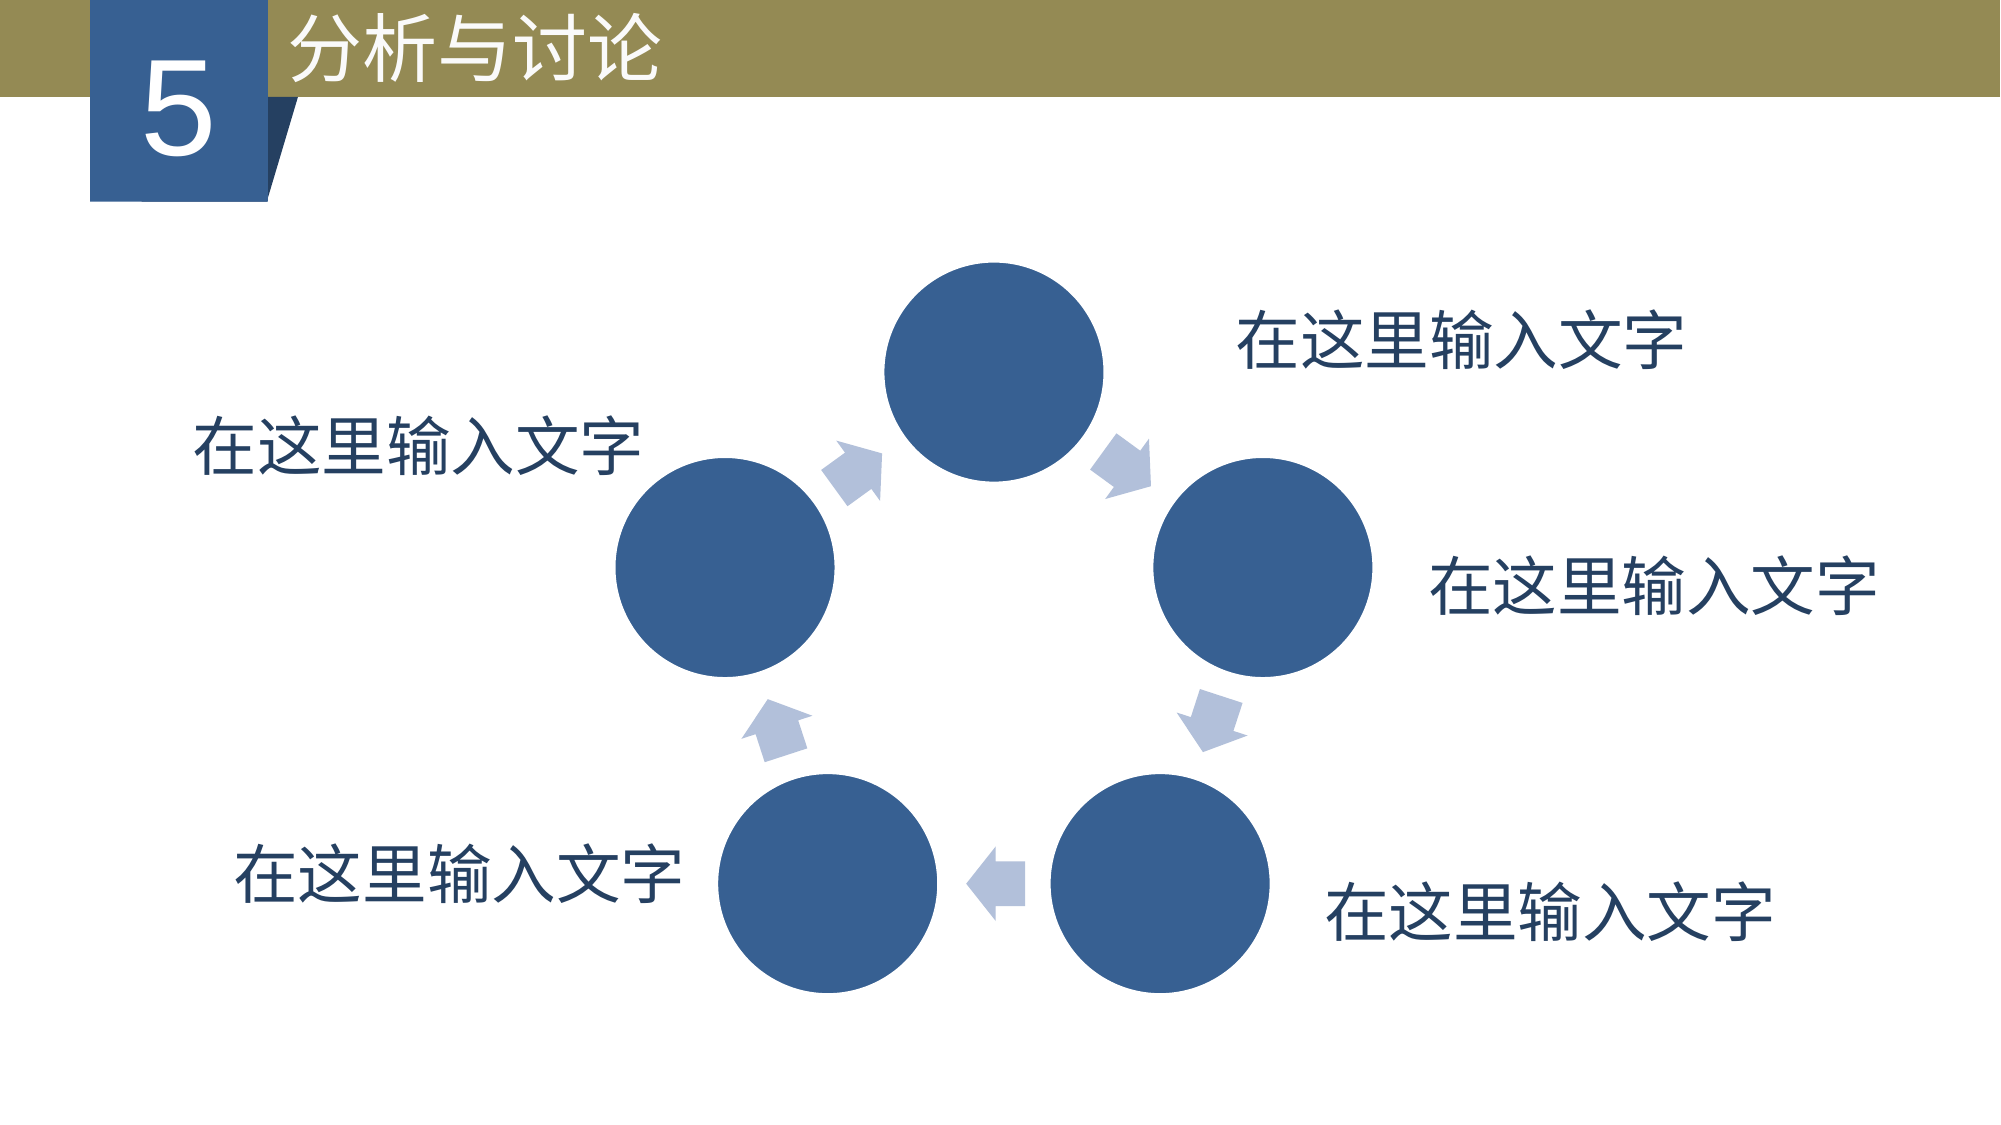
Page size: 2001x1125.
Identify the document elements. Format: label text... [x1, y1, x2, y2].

text_box 分析与讨论 [296, 0, 732, 100]
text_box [1310, 836, 1790, 994]
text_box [1414, 510, 1894, 669]
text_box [179, 370, 659, 529]
text_box [0, 0, 90, 98]
text_box [732, 0, 2000, 98]
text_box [444, 261, 1544, 995]
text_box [92, 0, 296, 204]
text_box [1221, 264, 1702, 423]
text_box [219, 798, 699, 957]
